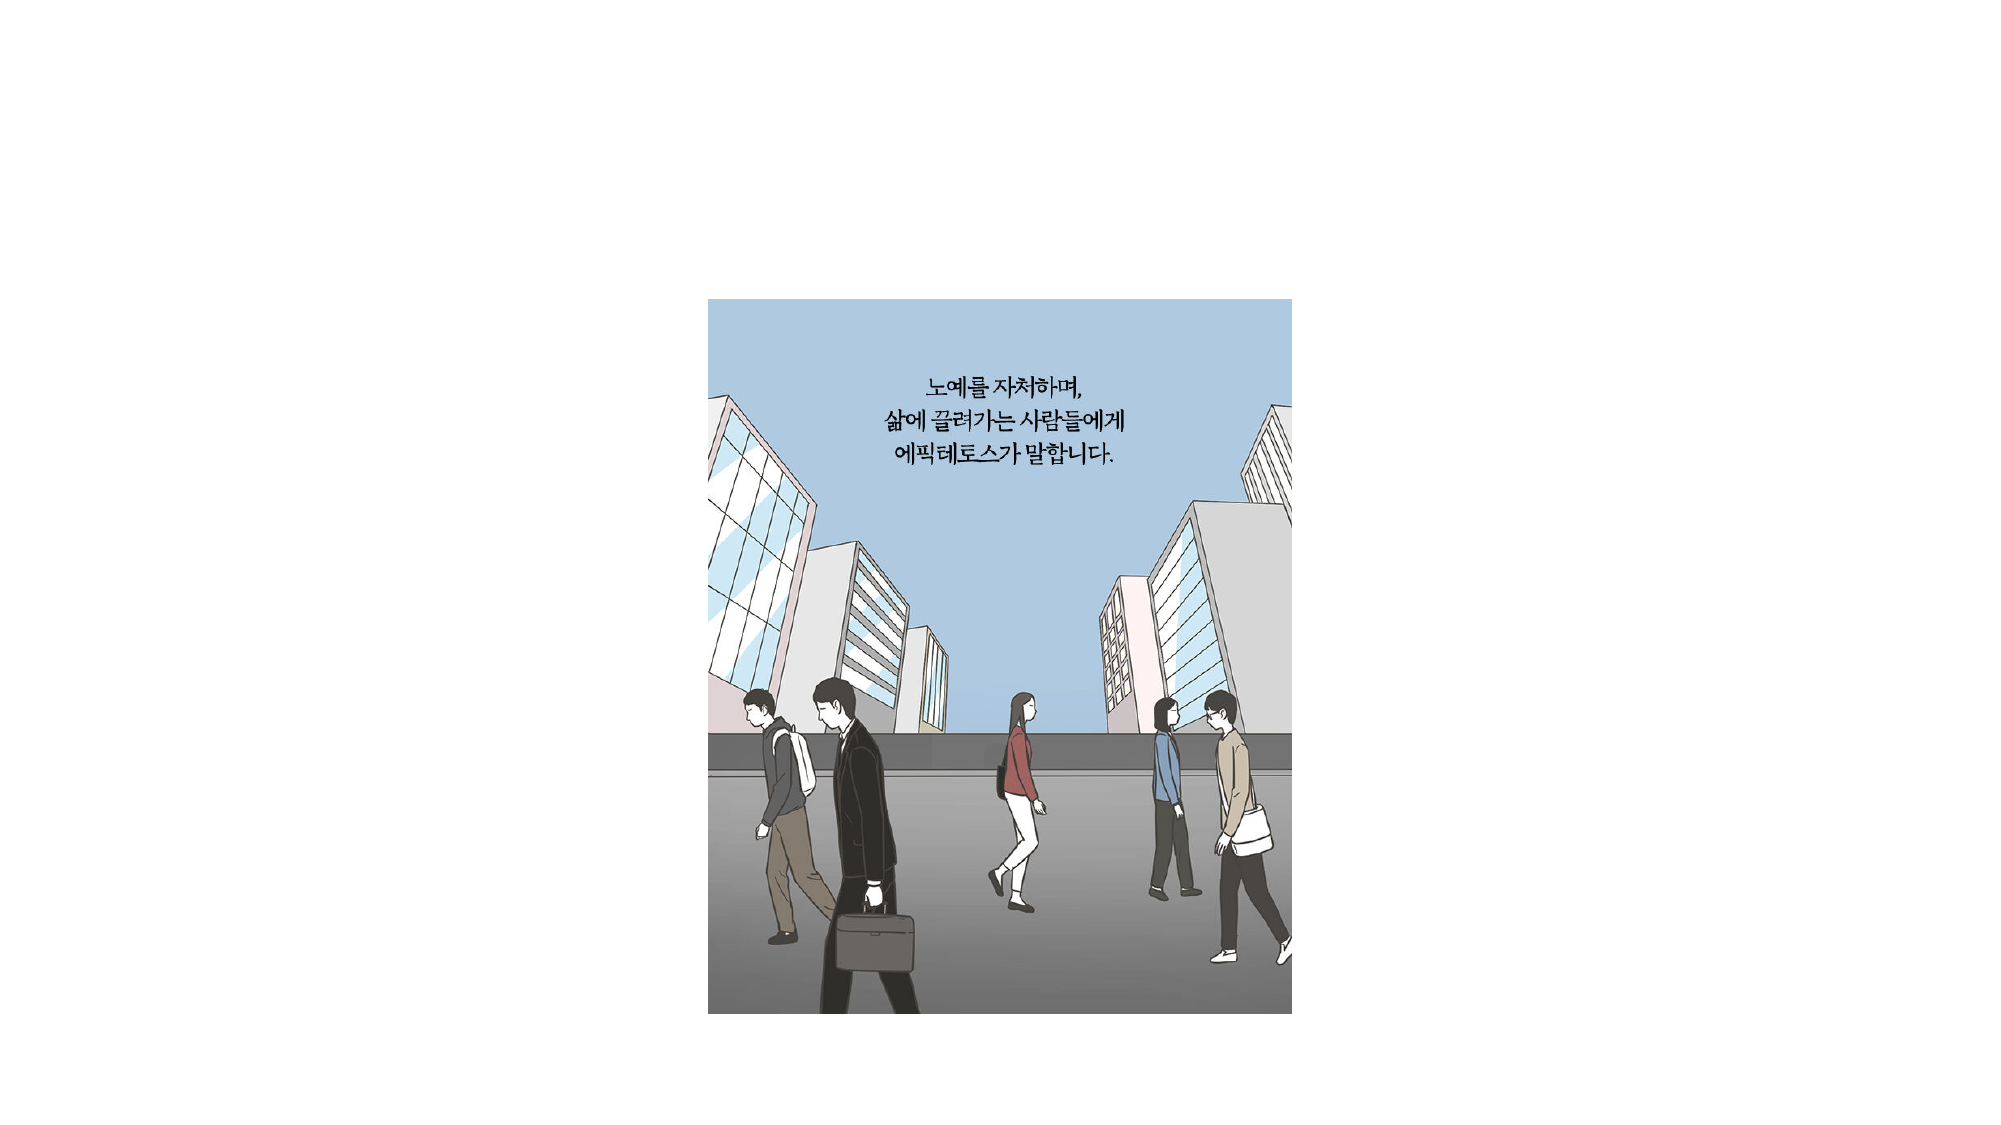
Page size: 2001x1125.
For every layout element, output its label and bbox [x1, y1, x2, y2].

list [707, 299, 1292, 1014]
